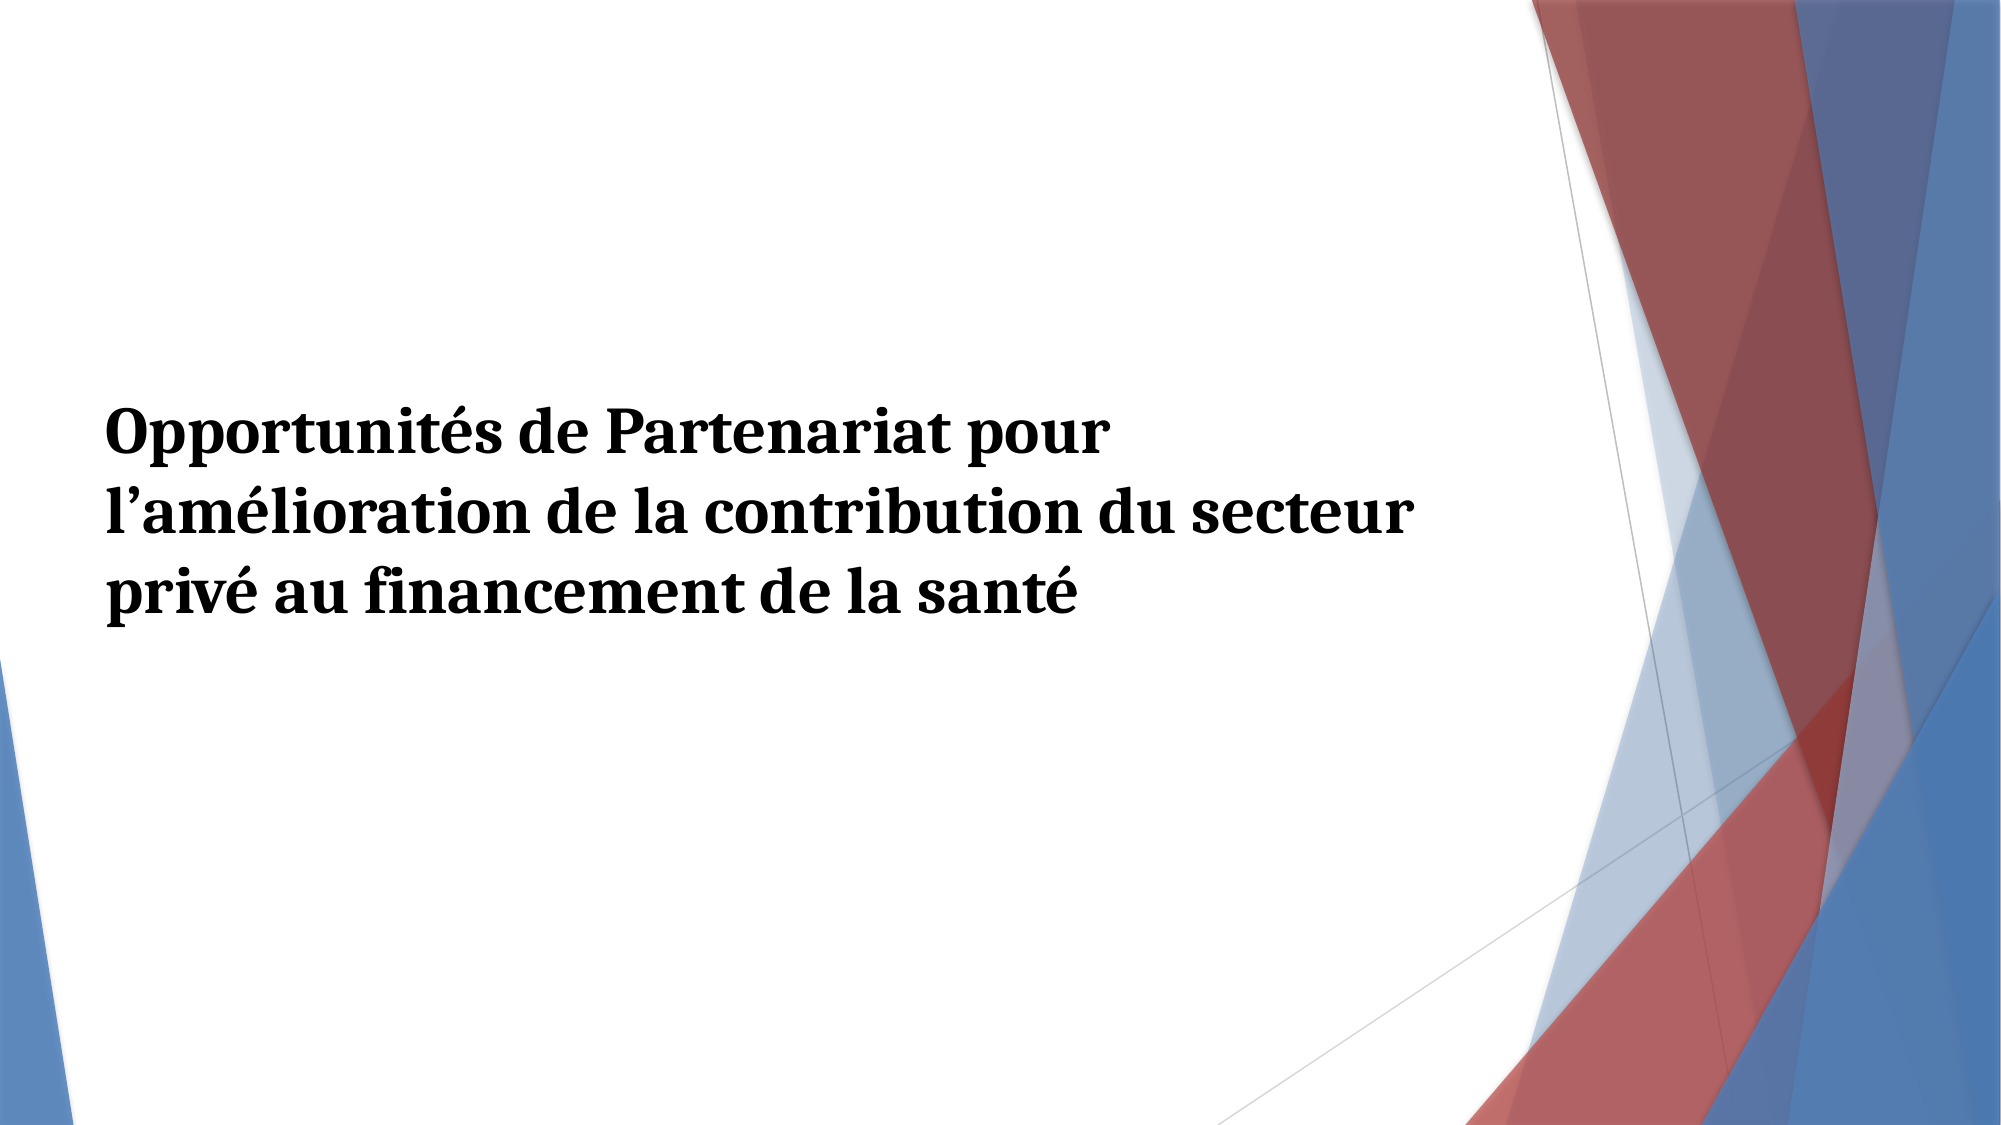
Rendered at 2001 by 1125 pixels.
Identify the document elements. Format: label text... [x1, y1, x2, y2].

title Opportunités de Partenariat pour l’amélioration de la contribution du secteur privé au financement de la santé [90, 356, 1579, 657]
